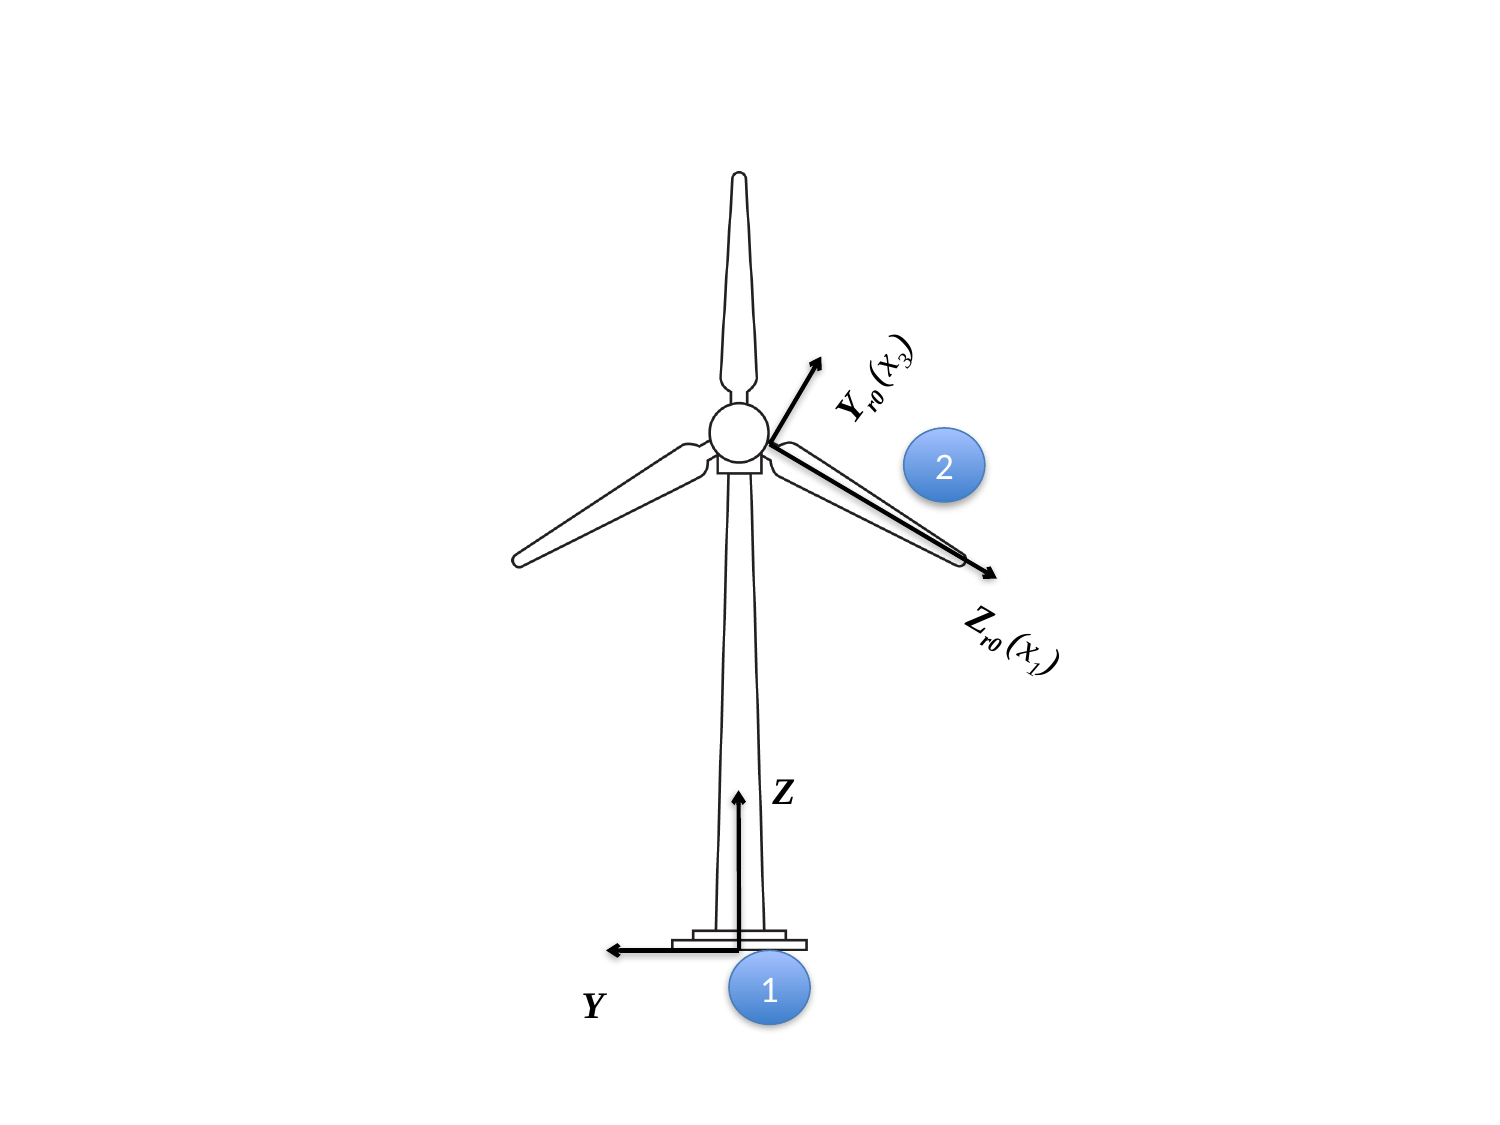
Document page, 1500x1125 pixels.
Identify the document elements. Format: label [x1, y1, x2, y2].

text_box [511, 171, 1099, 1035]
